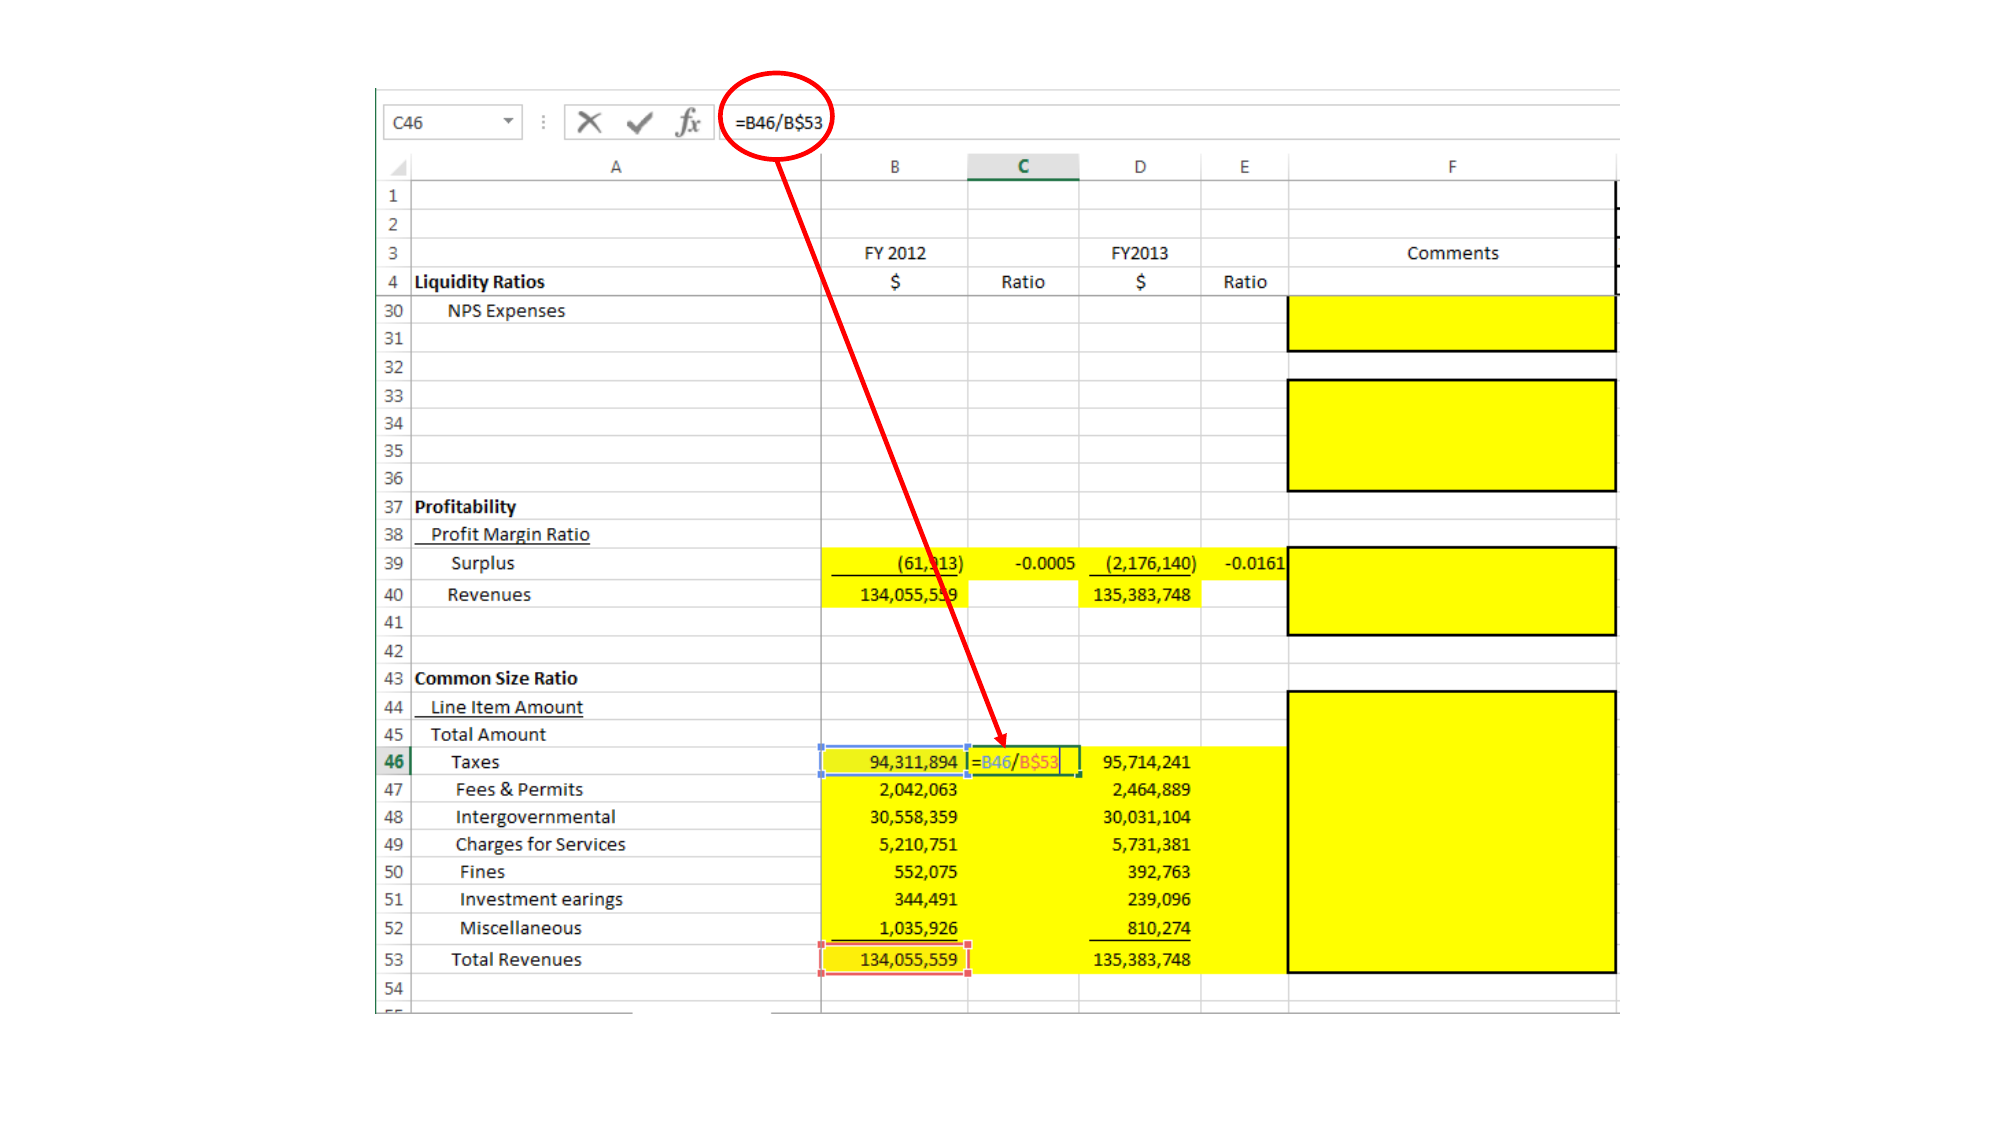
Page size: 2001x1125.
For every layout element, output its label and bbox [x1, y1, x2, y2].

text_box [732, 71, 821, 88]
text_box [776, 159, 1006, 749]
list [375, 88, 1620, 1014]
